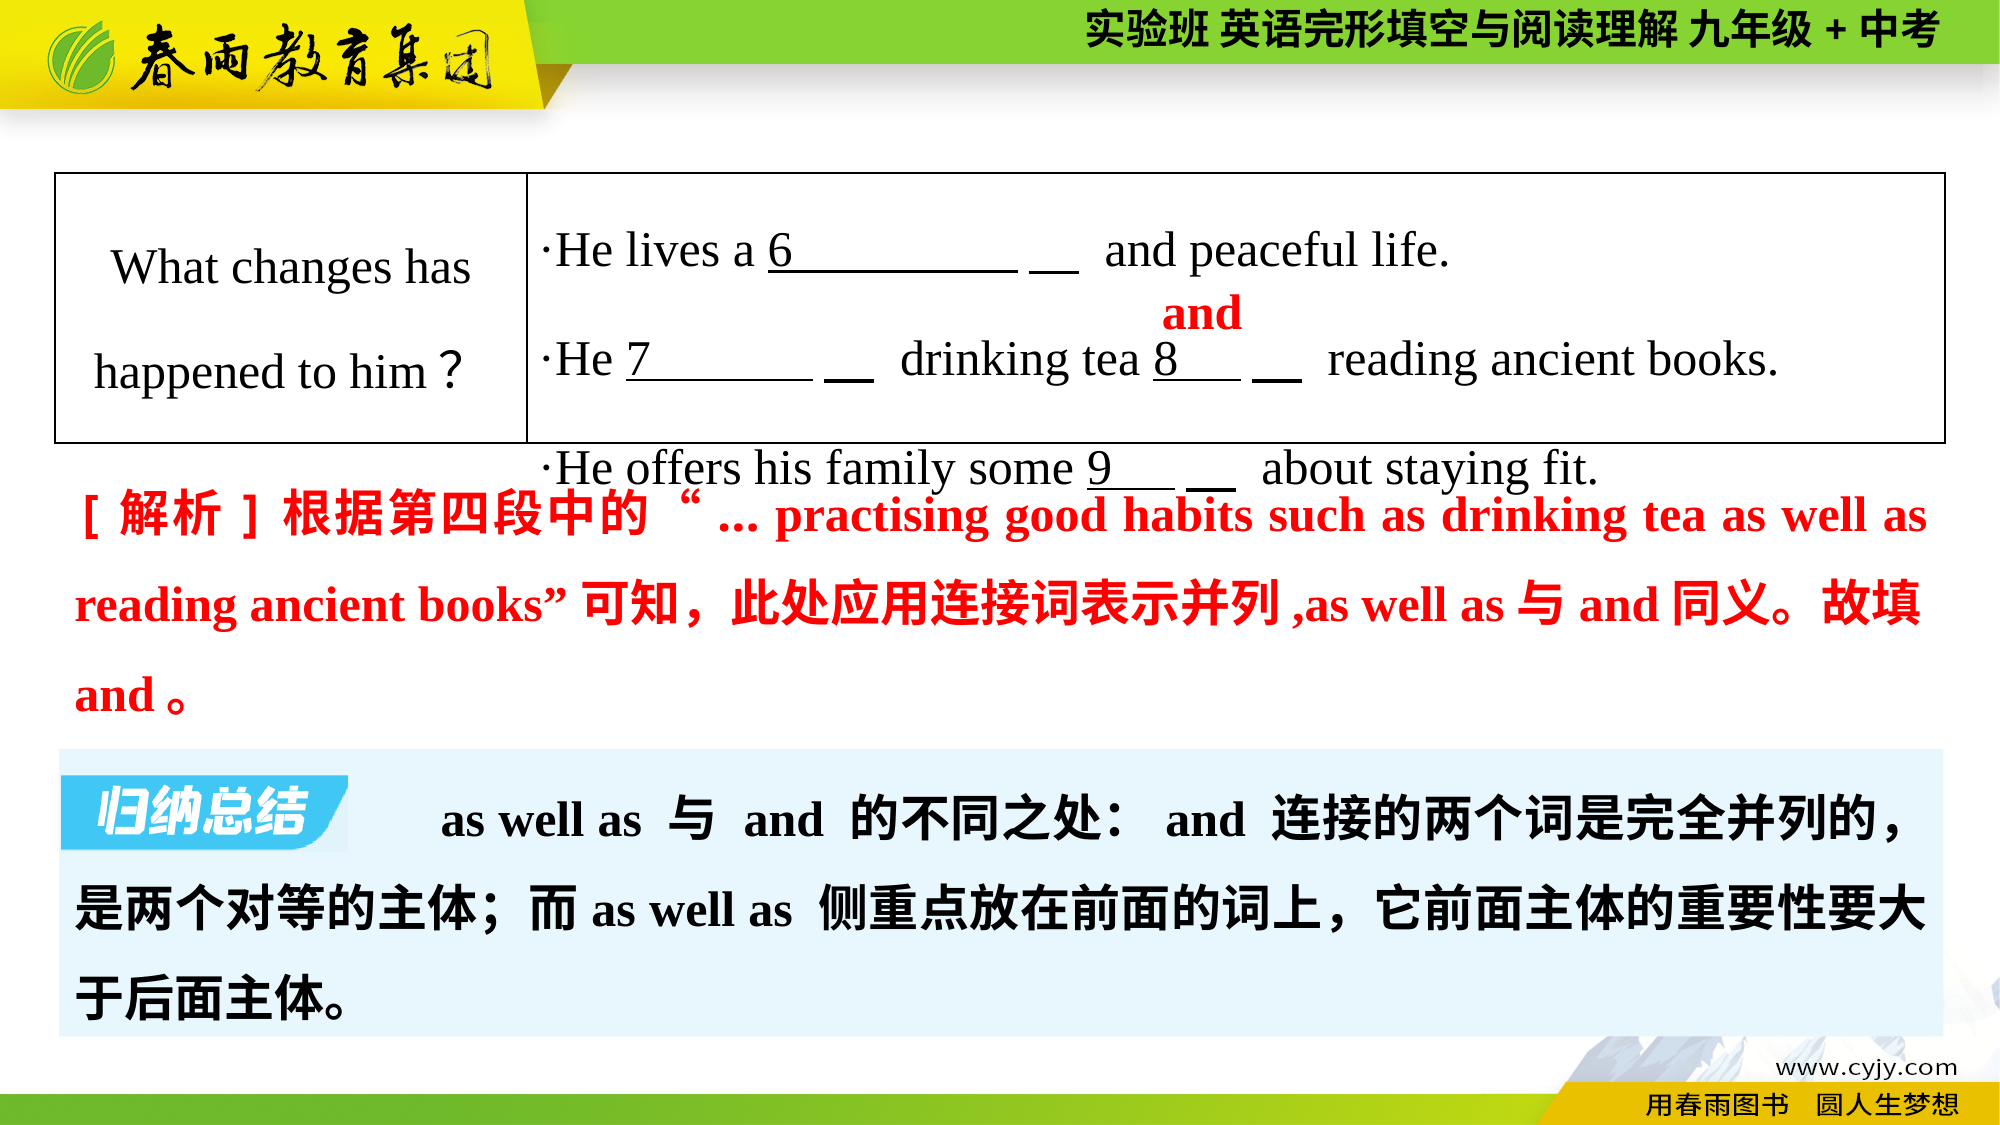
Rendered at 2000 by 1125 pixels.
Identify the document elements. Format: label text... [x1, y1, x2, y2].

text_box [解析]根据第四段中的“... practising good habits such as drinking tea as well as reading ancient books”可知，此处应用连接词表示并列,as well as与and同义。故填and。 [59, 444, 1944, 730]
table_header ·He lives a 6 and peaceful life. ·He 7 drinking tea 8 reading ancient books. ·He offers his family some 9 about staying fit. [528, 174, 1944, 442]
list as well as 与 and 的不同之处：and 连接的两个词是完全并列的，是两个对等的主体；而as well as 侧重点放在前面的词上，它前面主体的重要性要大于后面主体。 [59, 748, 1944, 1037]
picture [0, 0, 2000, 1125]
text_box and [1134, 272, 1258, 347]
table_header What changes has happened to him？ [56, 174, 526, 442]
